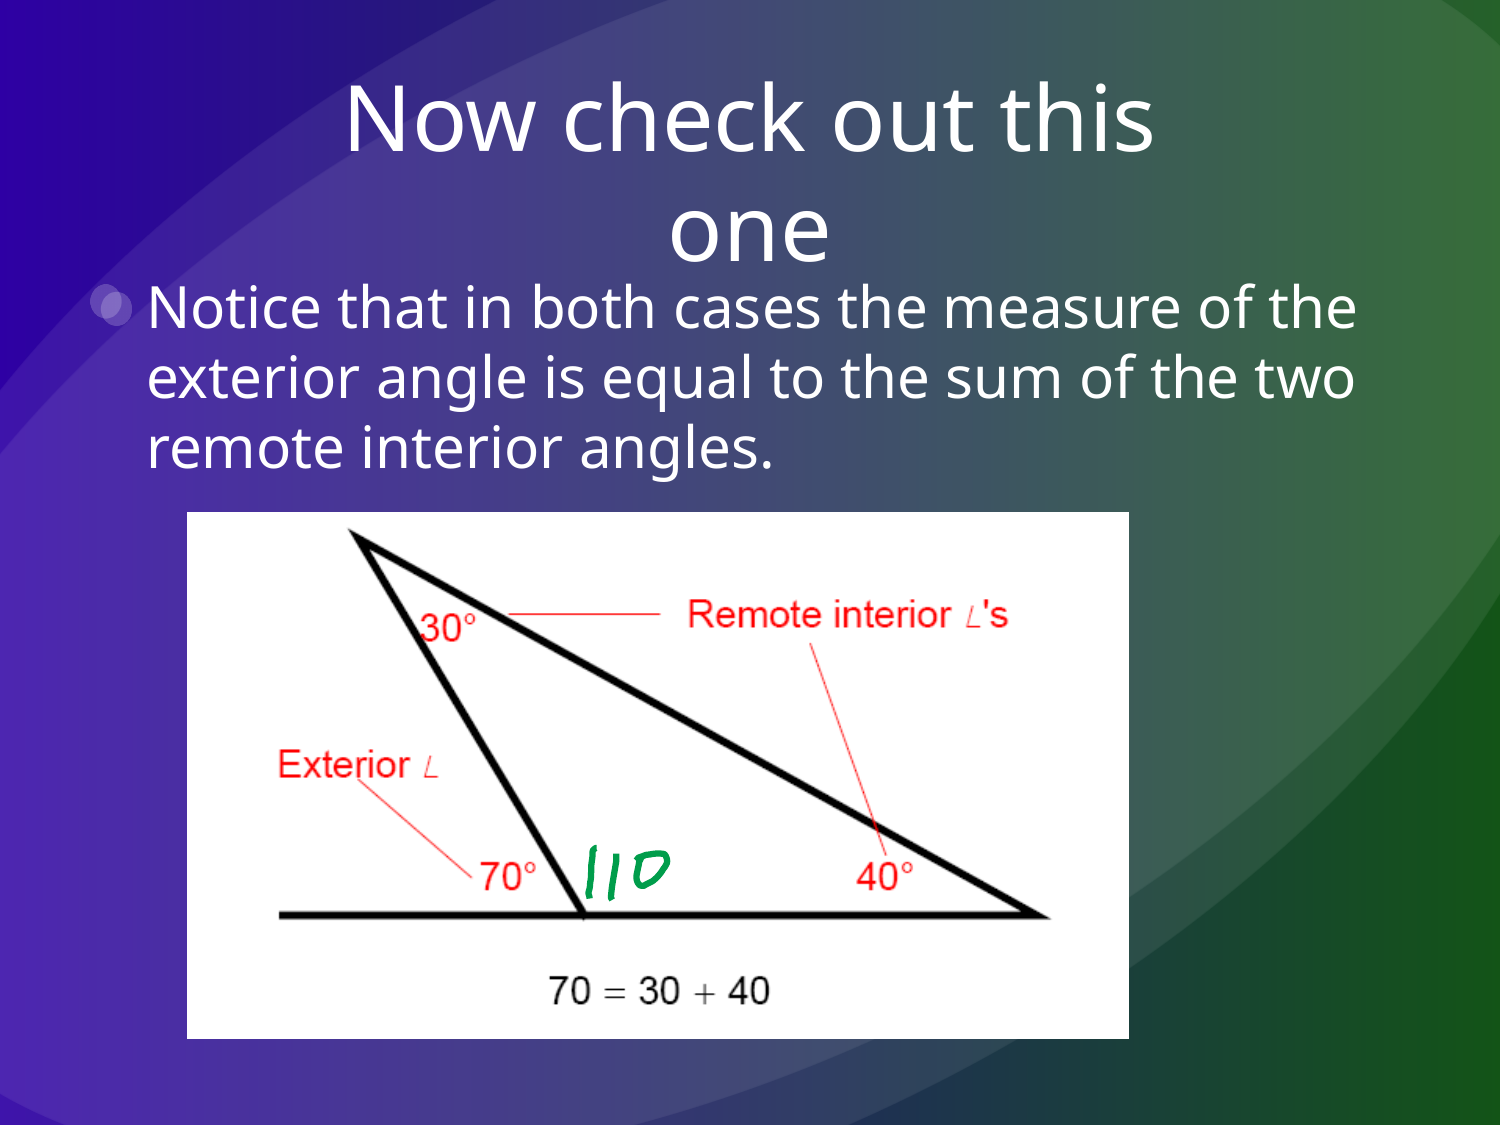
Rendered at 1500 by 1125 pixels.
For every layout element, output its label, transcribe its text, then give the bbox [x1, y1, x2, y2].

list Notice that in both cases the measure of the exterior angle is equal to the sum of the two remote interior angles. [75, 262, 1450, 975]
picture [0, 0, 1500, 1125]
title Now check out this one [283, 45, 1216, 262]
